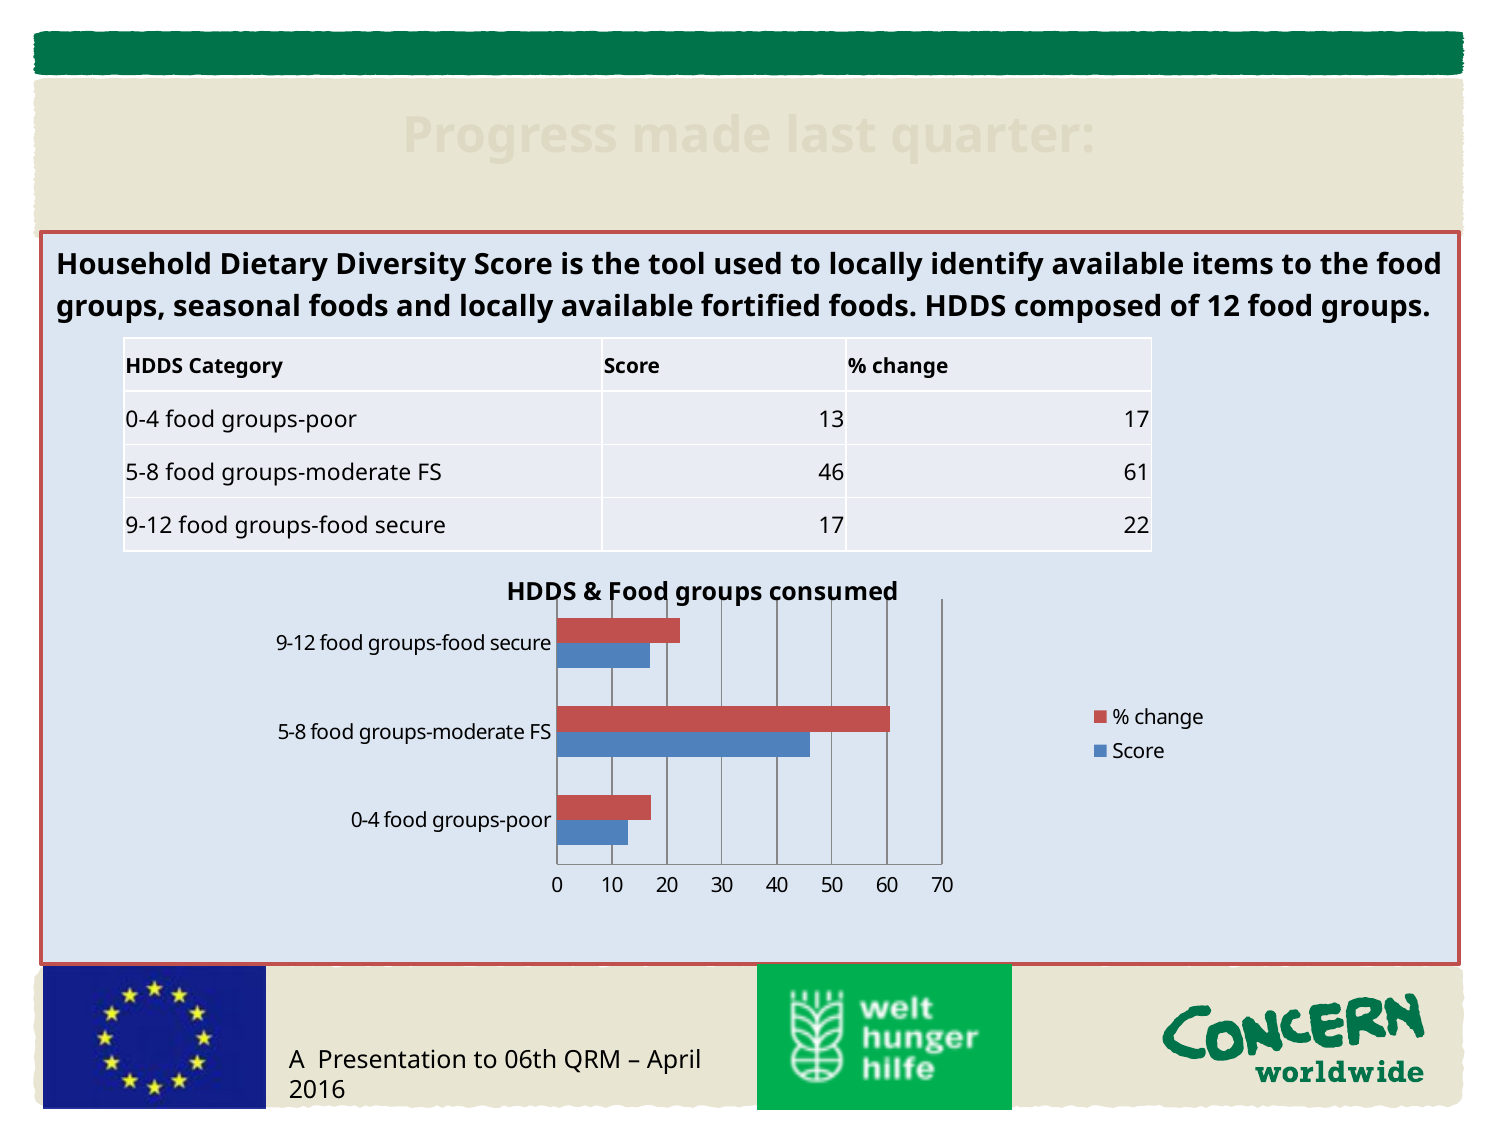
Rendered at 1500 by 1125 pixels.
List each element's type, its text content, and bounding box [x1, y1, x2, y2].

table_header HDDS Category [125, 339, 601, 390]
picture [757, 963, 1012, 1110]
table_cell 5-8 food groups-moderate FS [125, 445, 601, 497]
table_cell 17 [847, 392, 1151, 444]
table_cell 22 [847, 498, 1151, 549]
text_box A Presentation to 06th QRM – April 2016 [274, 1036, 752, 1111]
table_cell 17 [603, 498, 845, 549]
table_header Score [603, 339, 845, 390]
chart [182, 550, 1223, 918]
title Progress made last quarter: [75, 45, 1424, 220]
table_cell 9-12 food groups-food secure [125, 498, 601, 550]
table_cell 46 [603, 445, 845, 497]
table_cell 0-4 food groups-poor [125, 392, 601, 444]
table_cell 13 [603, 392, 845, 444]
table_header % change [847, 339, 1151, 390]
picture [43, 963, 267, 1109]
list Household Dietary Diversity Score is the tool used to locally identify available items to the food groups, seasonal foods and locally available fortified foods. HDDS composed of 12 food groups. [39, 230, 1461, 966]
table_cell 61 [847, 445, 1151, 497]
